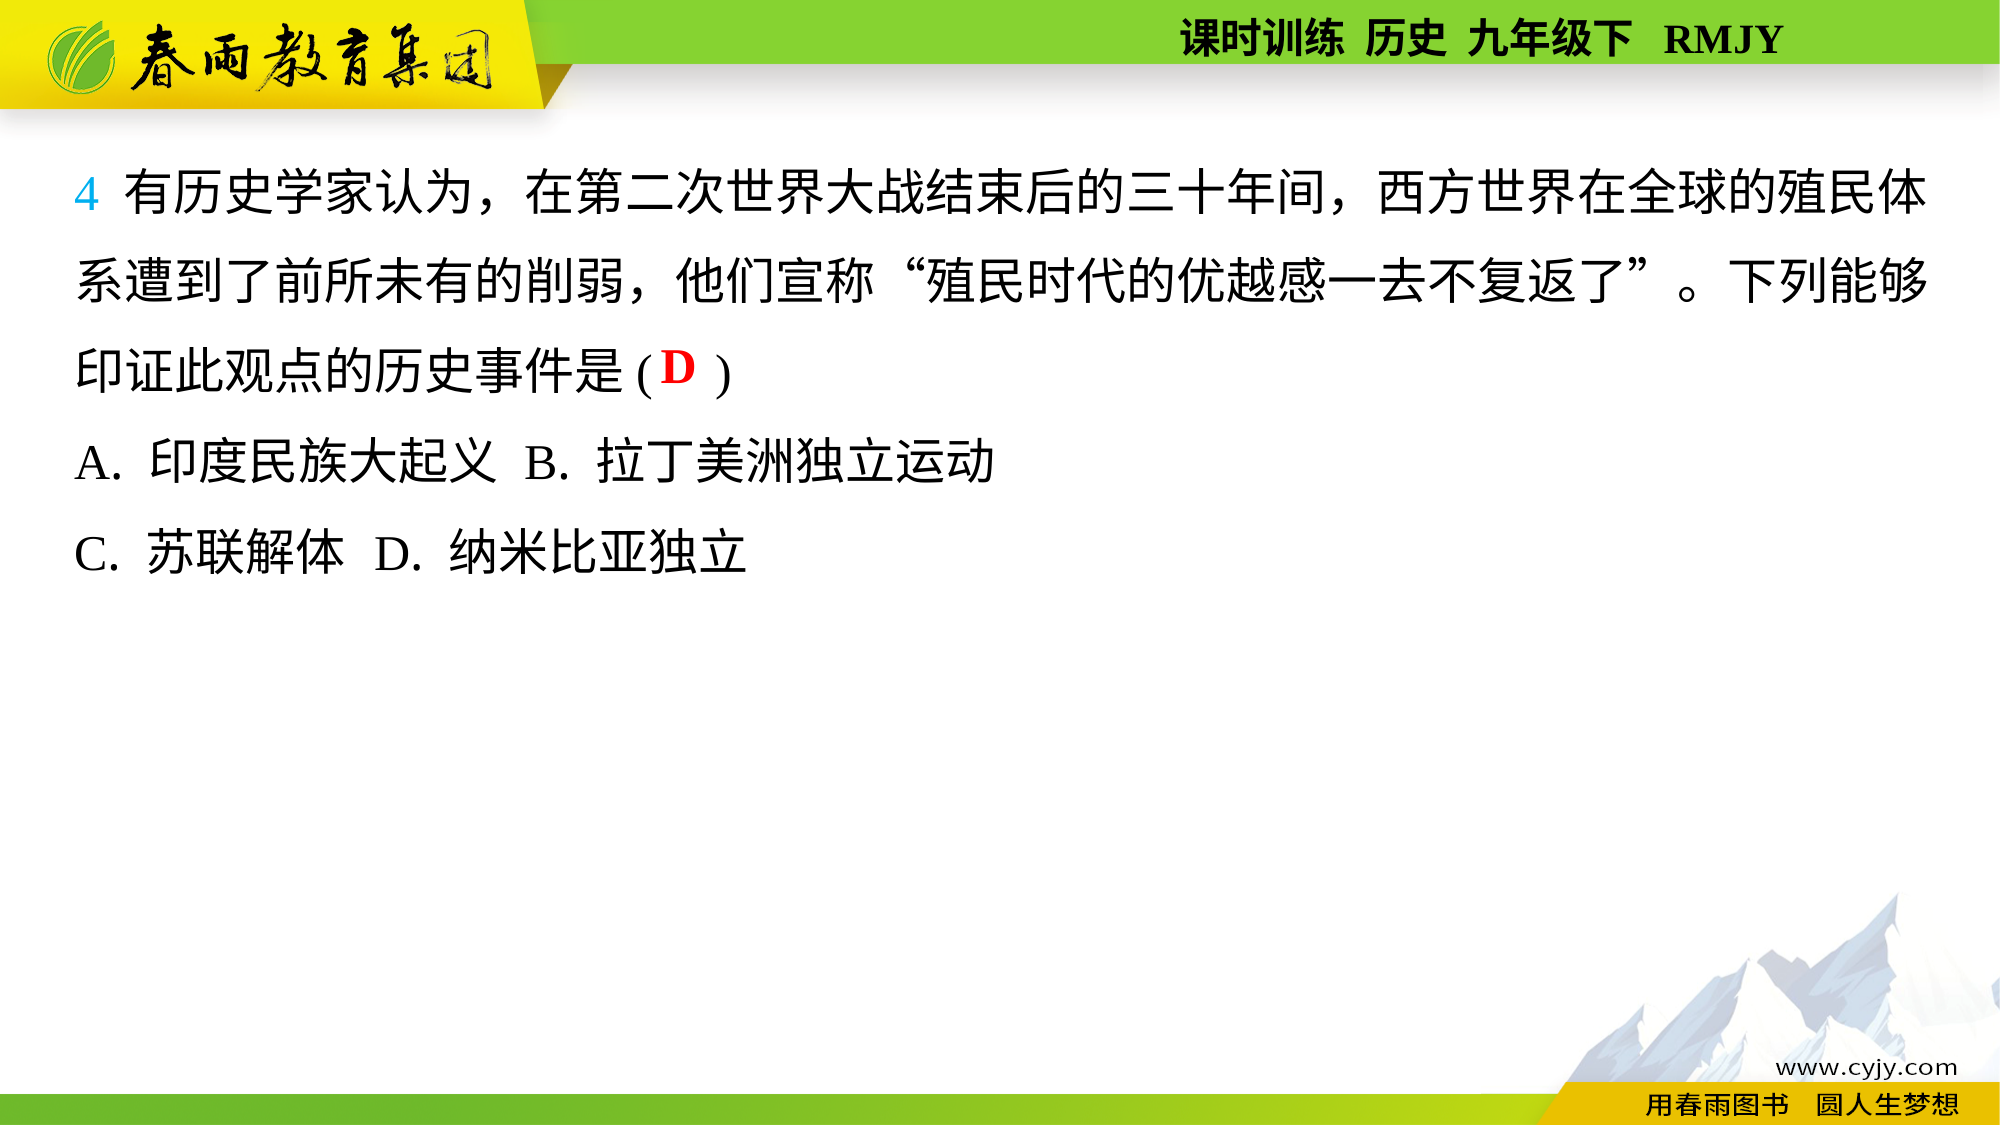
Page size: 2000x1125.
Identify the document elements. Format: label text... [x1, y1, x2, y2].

text_box D [645, 326, 712, 401]
picture [0, 0, 2000, 1125]
list 4 有历史学家认为，在第二次世界大战结束后的三十年间，西方世界在全球的殖民体系遭到了前所未有的削弱，他们宣称“殖民时代的优越感一去不复返了”。下列能够印证此观点的历史事件是( ) A. 印度民族大起义 B. 拉丁美洲独立运动 C. 苏联解体 D. 纳米比亚独立 [59, 122, 1944, 592]
